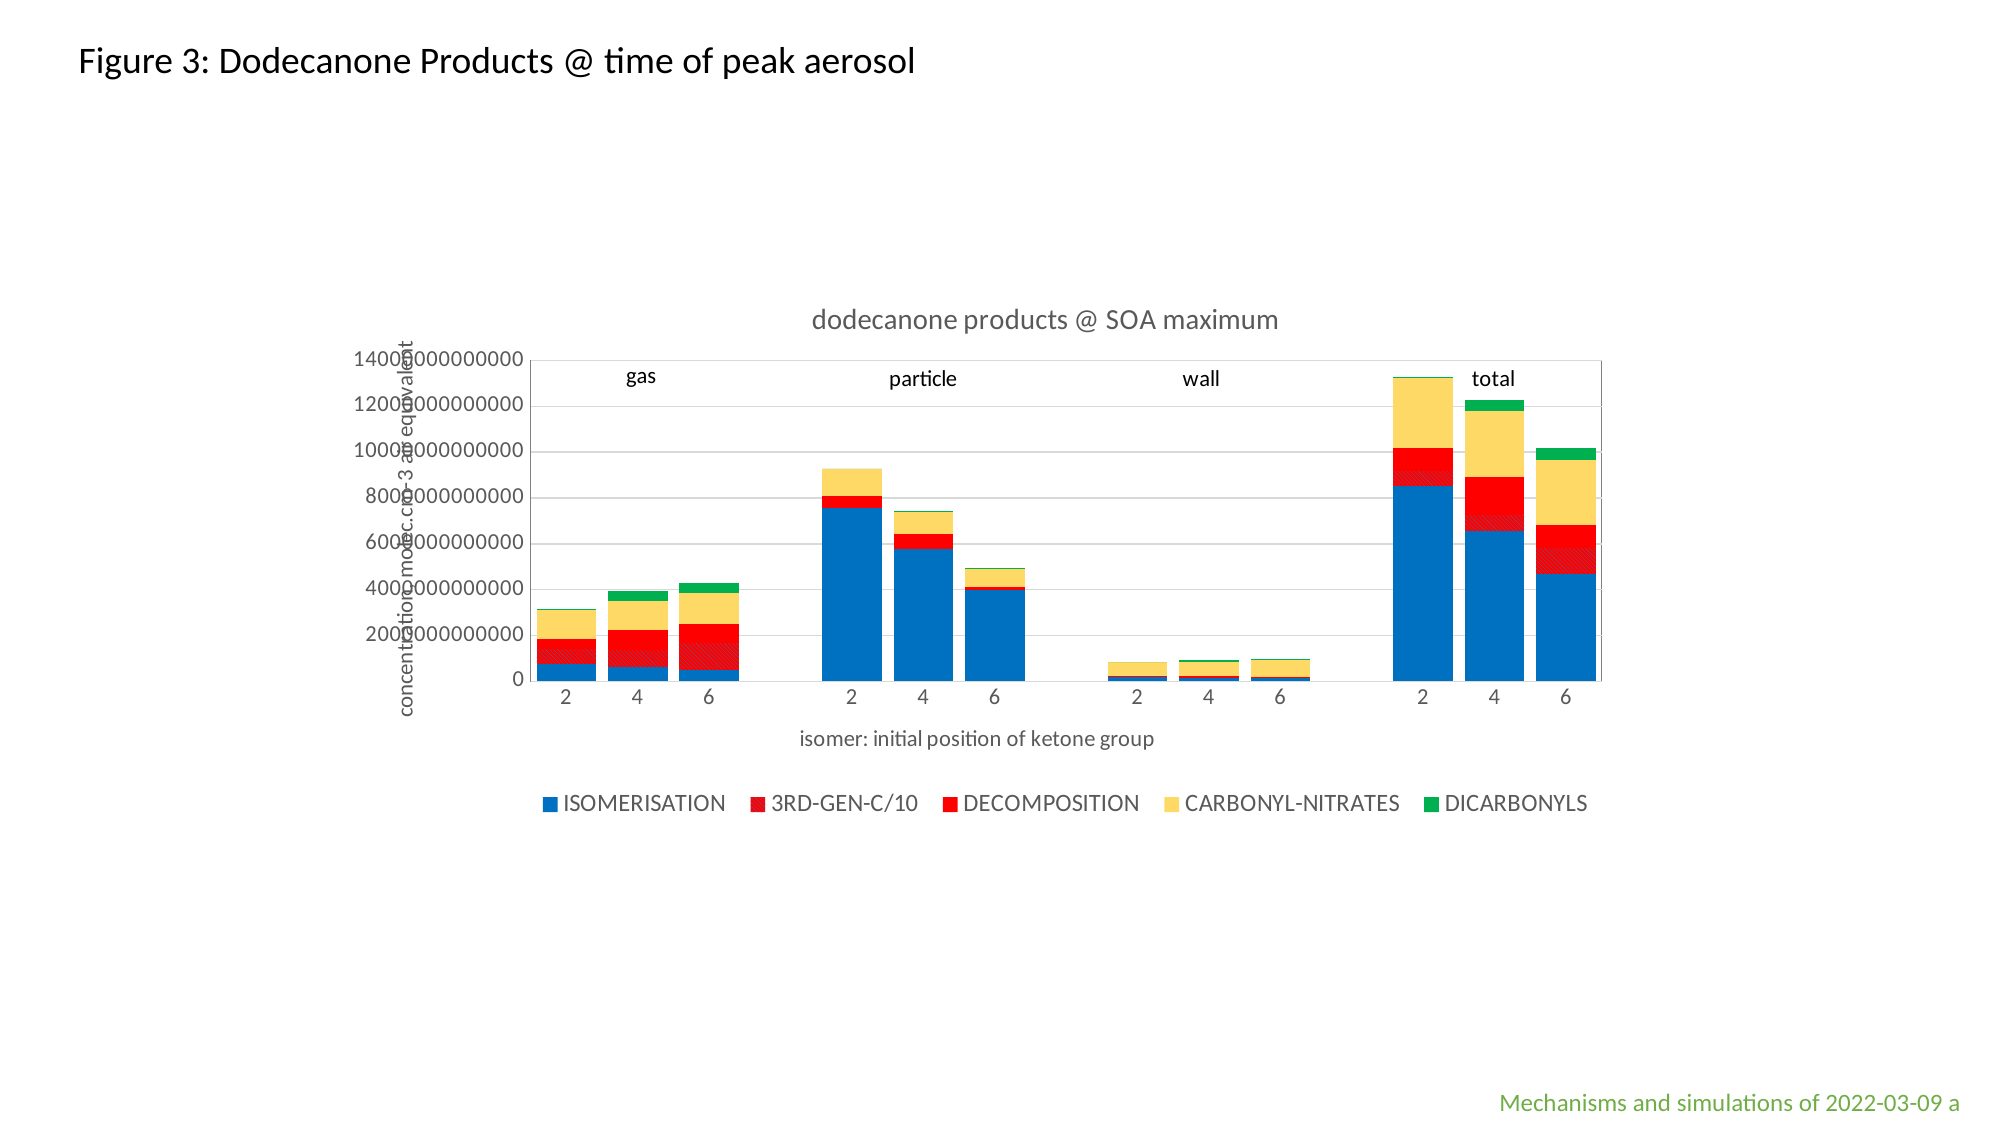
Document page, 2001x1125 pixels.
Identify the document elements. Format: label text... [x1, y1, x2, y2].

chart [353, 282, 1647, 843]
text_box Figure 3: Dodecanone Products @ time of peak aerosol [63, 28, 948, 134]
text_box Mechanisms and simulations of 2022-03-09 a [1460, 1079, 2000, 1125]
